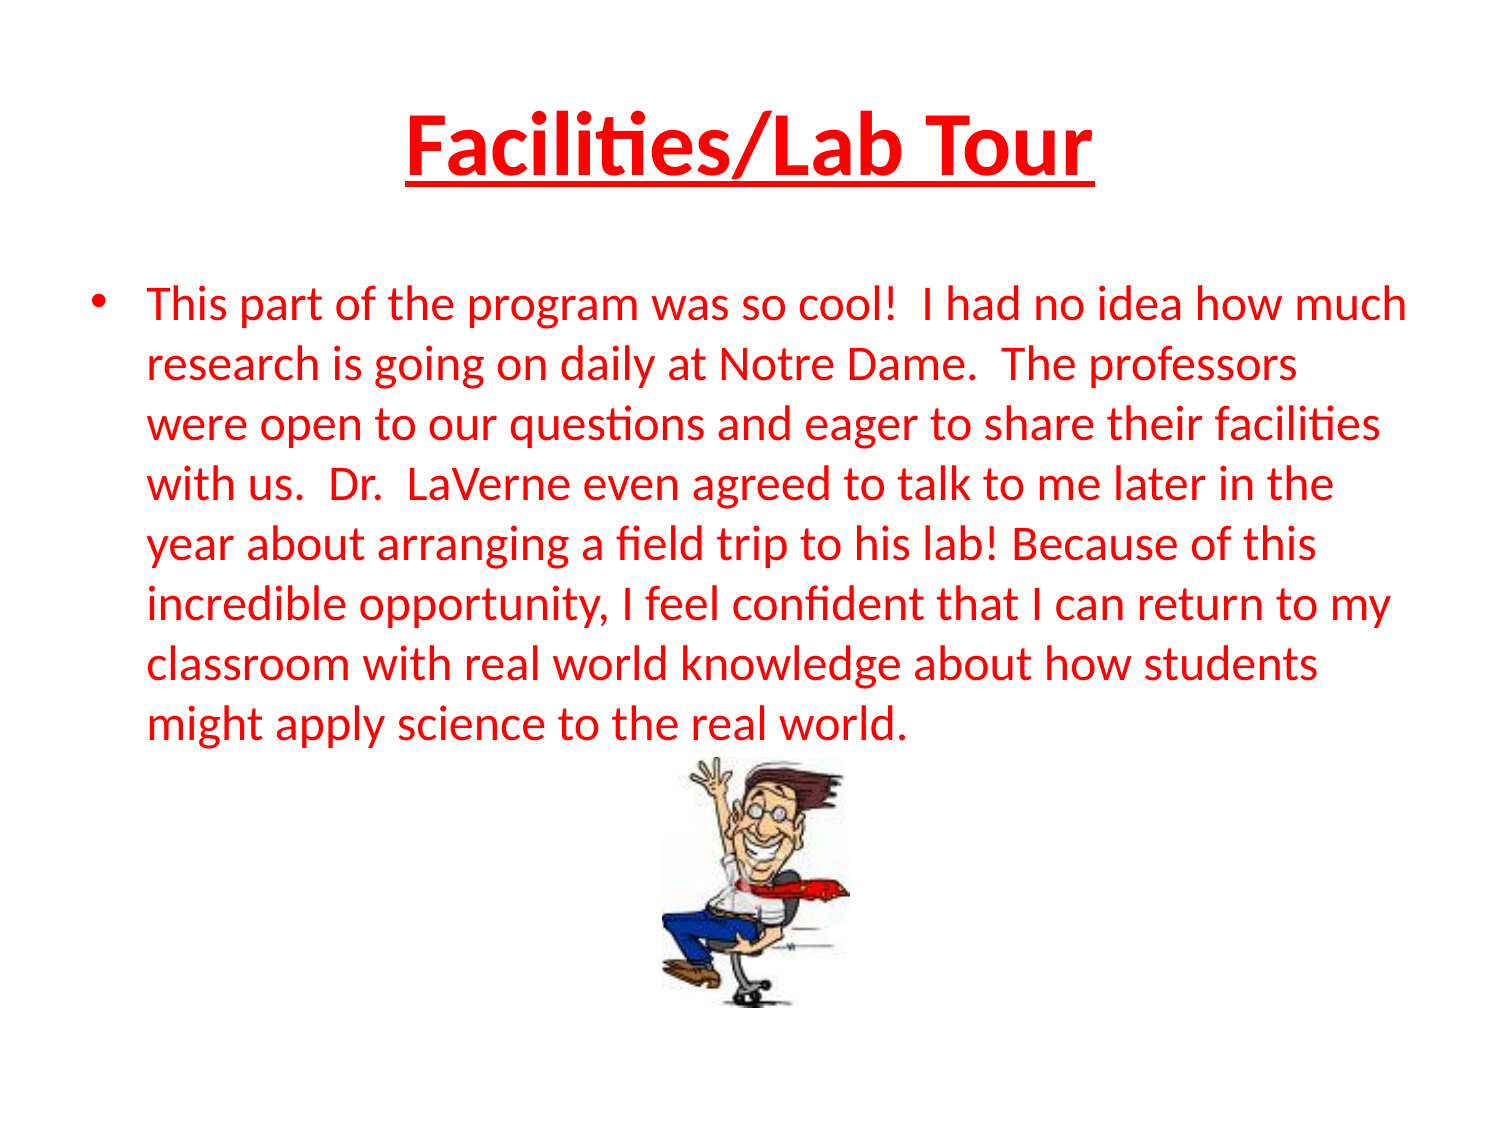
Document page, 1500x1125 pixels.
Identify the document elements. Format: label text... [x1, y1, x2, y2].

list This part of the program was so cool! I had no idea how much research is going on daily at Notre Dame. The professors were open to our questions and eager to share their facilities with us. Dr. LaVerne even agreed to talk to me later in the year about arranging a field trip to his lab! Because of this incredible opportunity, I feel confident that I can return to my classroom with real world knowledge about how students might apply science to the real world. [75, 262, 1425, 1005]
picture [661, 756, 850, 1008]
title Facilities/Lab Tour [75, 45, 1425, 233]
